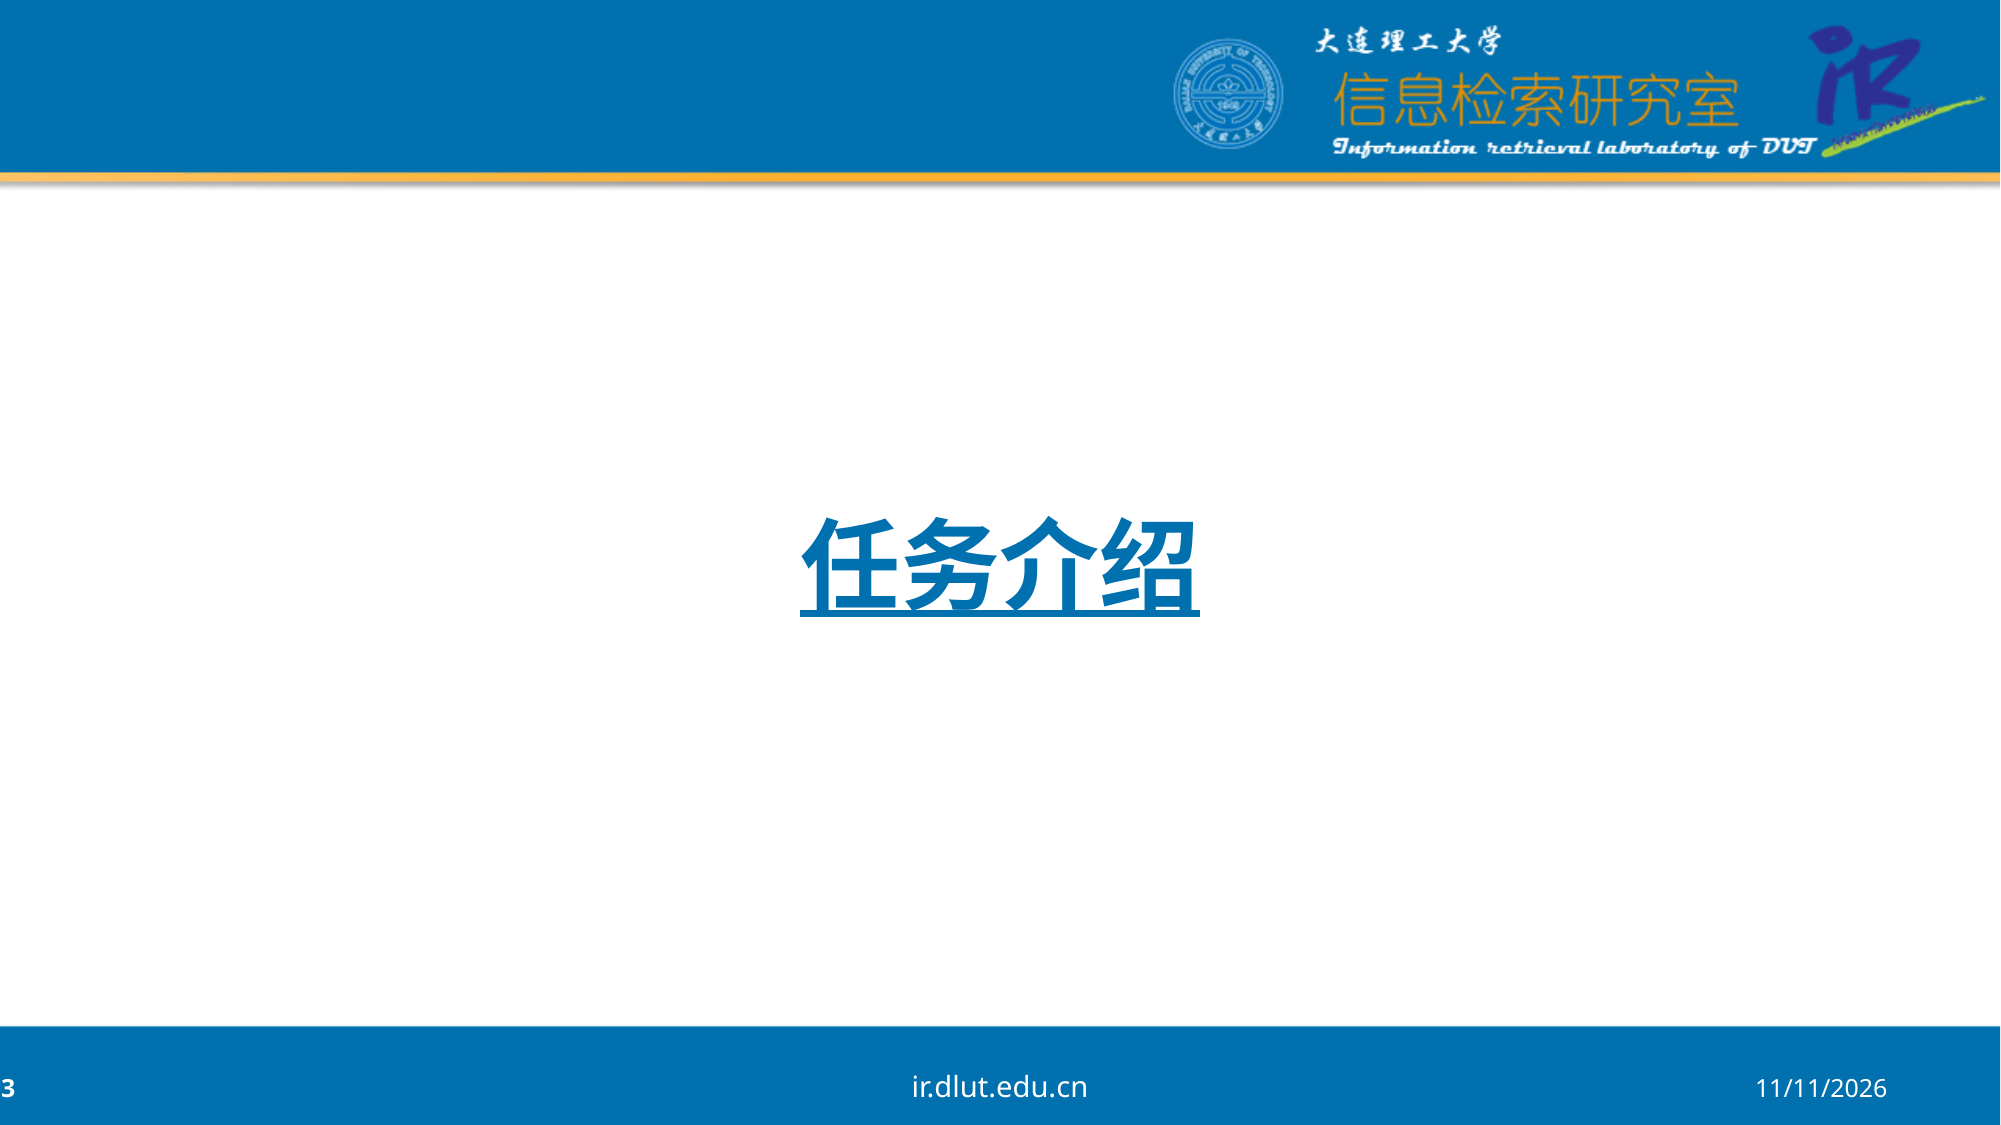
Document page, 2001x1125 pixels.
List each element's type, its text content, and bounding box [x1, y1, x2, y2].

picture [0, 0, 2001, 1125]
text_box 任务介绍 [150, 495, 1850, 630]
